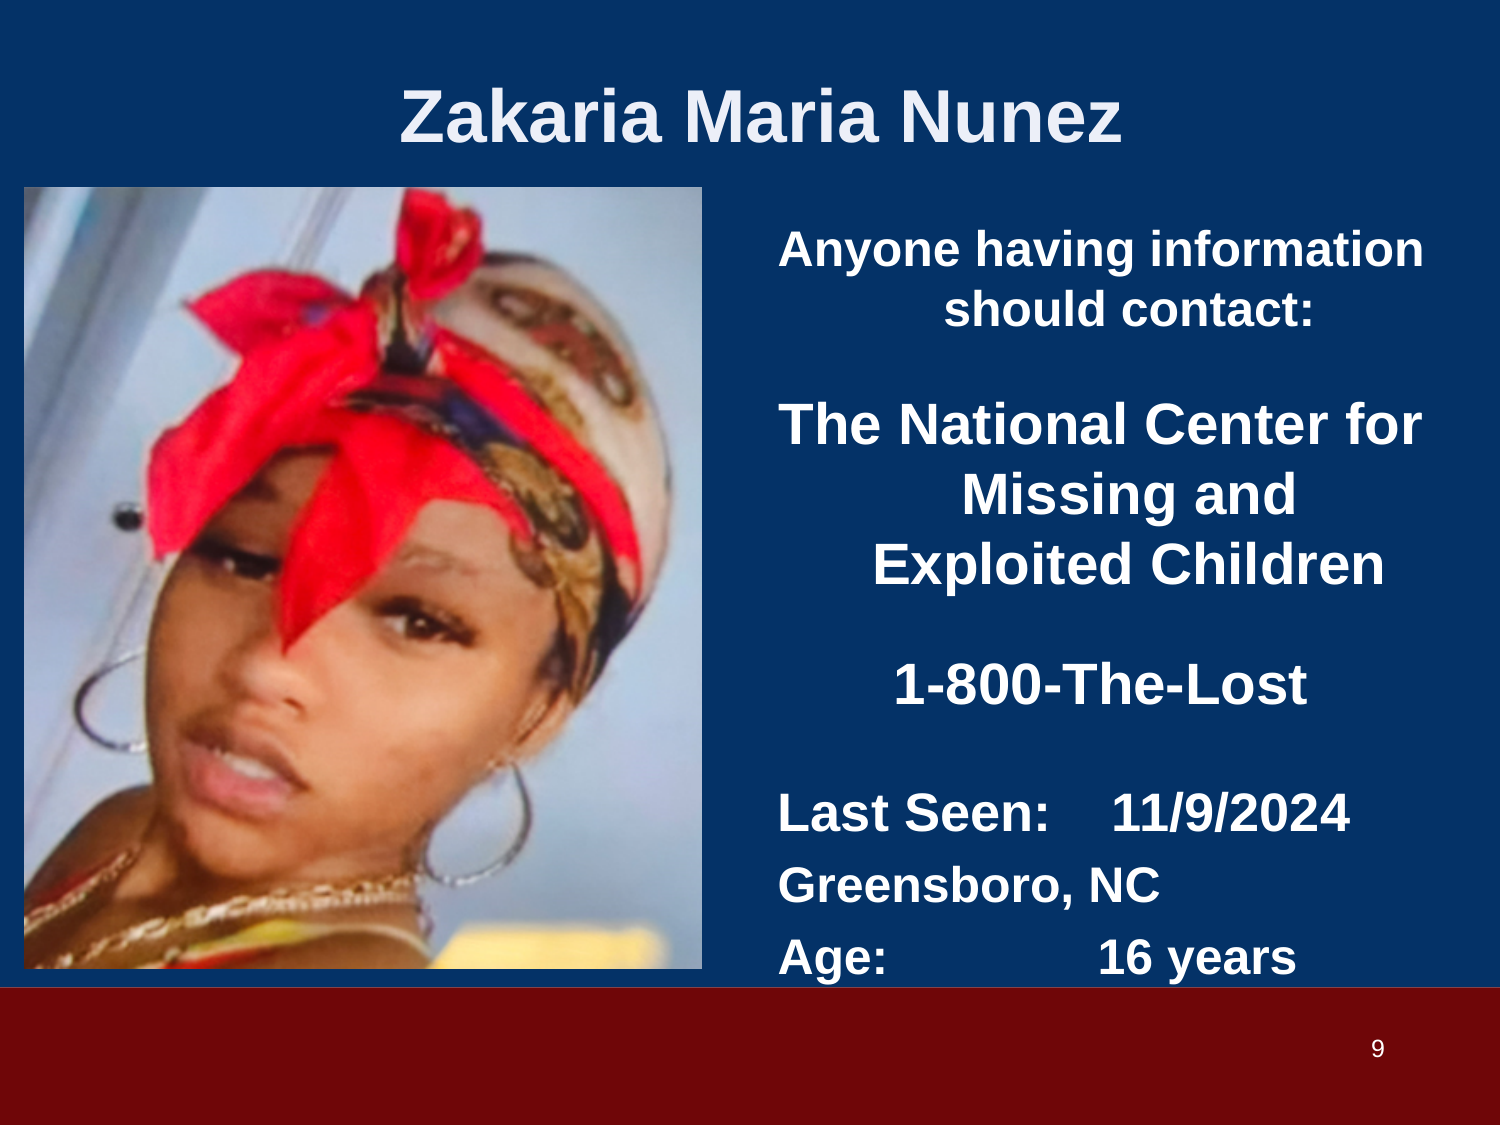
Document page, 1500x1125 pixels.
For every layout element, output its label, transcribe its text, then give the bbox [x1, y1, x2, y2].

slide_number 9 [1087, 1025, 1400, 1100]
picture [23, 187, 702, 969]
title Zakaria Maria Nunez [125, 37, 1400, 188]
list Anyone having information should contact: The National Center for Missing and Exploited Children 1-800-The-Lost Last Seen: 11/9/2024 Greensboro, NC Age: 16 years [762, 208, 1441, 990]
